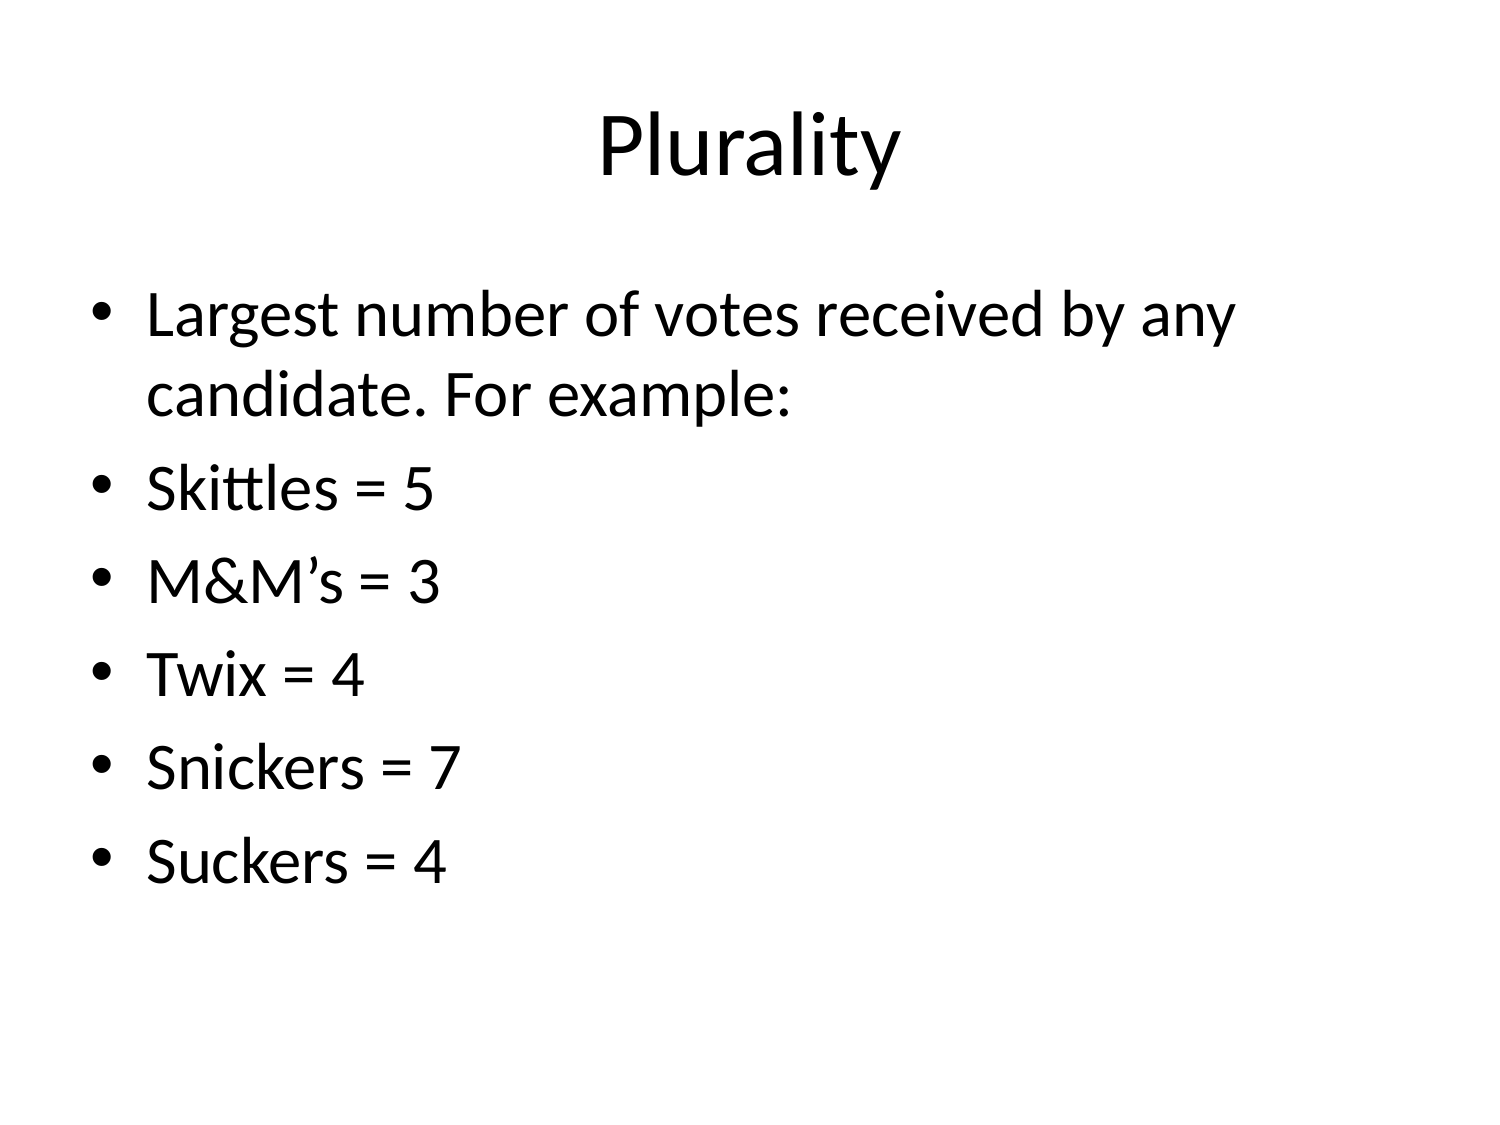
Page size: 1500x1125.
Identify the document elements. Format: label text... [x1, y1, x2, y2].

list Largest number of votes received by any candidate. For example: Skittles = 5 M&M’s = 3 Twix = 4 Snickers = 7 Suckers = 4 [75, 262, 1425, 1005]
title Plurality [75, 45, 1425, 233]
